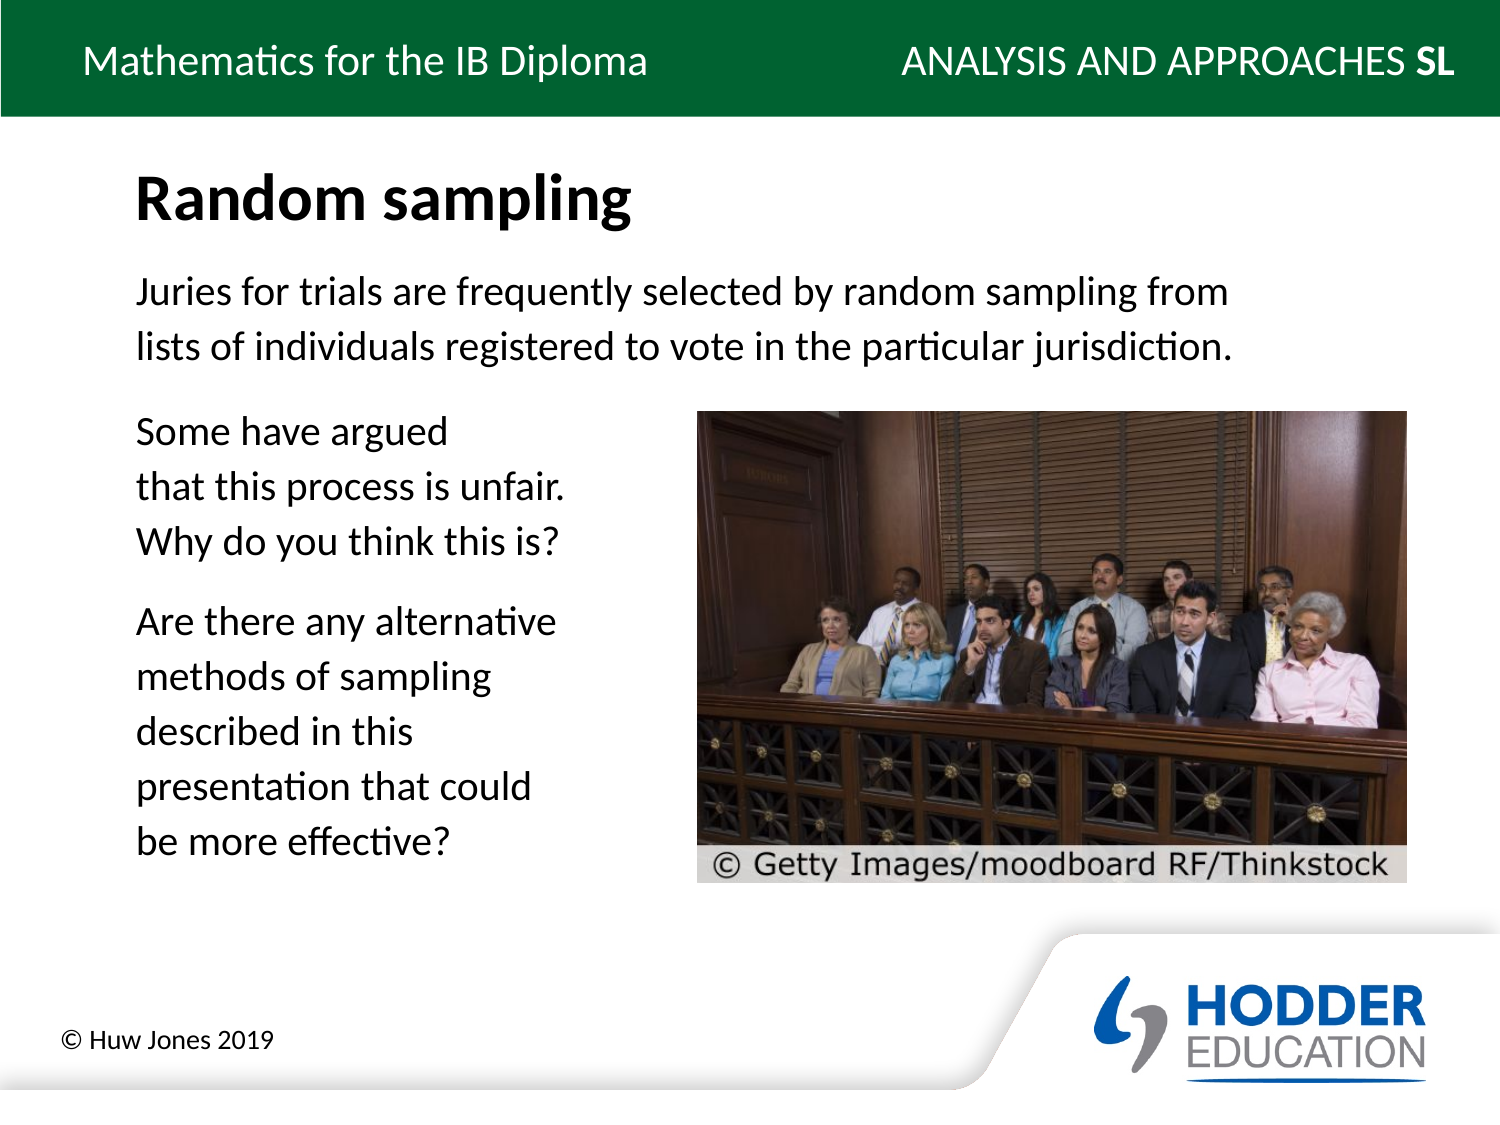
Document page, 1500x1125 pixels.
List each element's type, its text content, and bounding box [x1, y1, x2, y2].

picture [697, 411, 1407, 883]
text_box Some have argued that this process is unfair. Why do you think this is? Are there any alternative methods of sampling described in this presentation that could be more effective? [135, 399, 585, 865]
text_box Mathematics for the IB Diploma ANALYSIS AND APPROACHES SL [0, 0, 1500, 118]
text_box Random sampling [135, 153, 1260, 234]
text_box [0, 898, 1500, 1125]
text_box Juries for trials are frequently selected by random sampling from lists of individuals registered to vote in the particular jurisdiction. [135, 258, 1393, 369]
